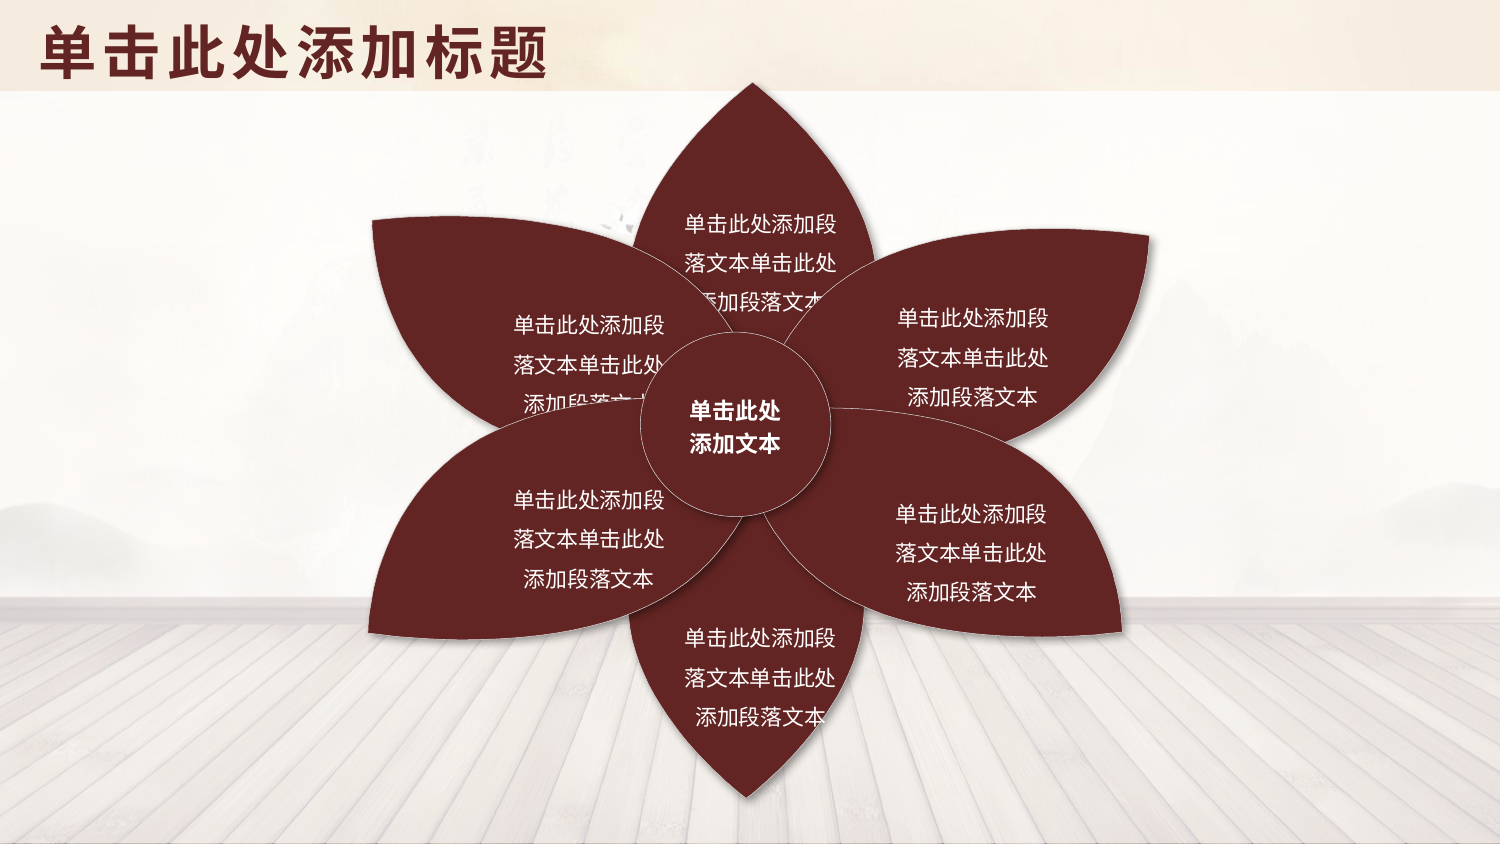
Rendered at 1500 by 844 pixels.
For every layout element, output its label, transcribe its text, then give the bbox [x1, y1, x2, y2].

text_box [353, 407, 788, 631]
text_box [627, 635, 865, 799]
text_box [792, 418, 1138, 627]
picture [0, 0, 1500, 91]
text_box 单击此处添加标题 [23, 8, 564, 94]
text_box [354, 228, 786, 406]
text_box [628, 82, 877, 236]
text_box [790, 237, 1164, 458]
